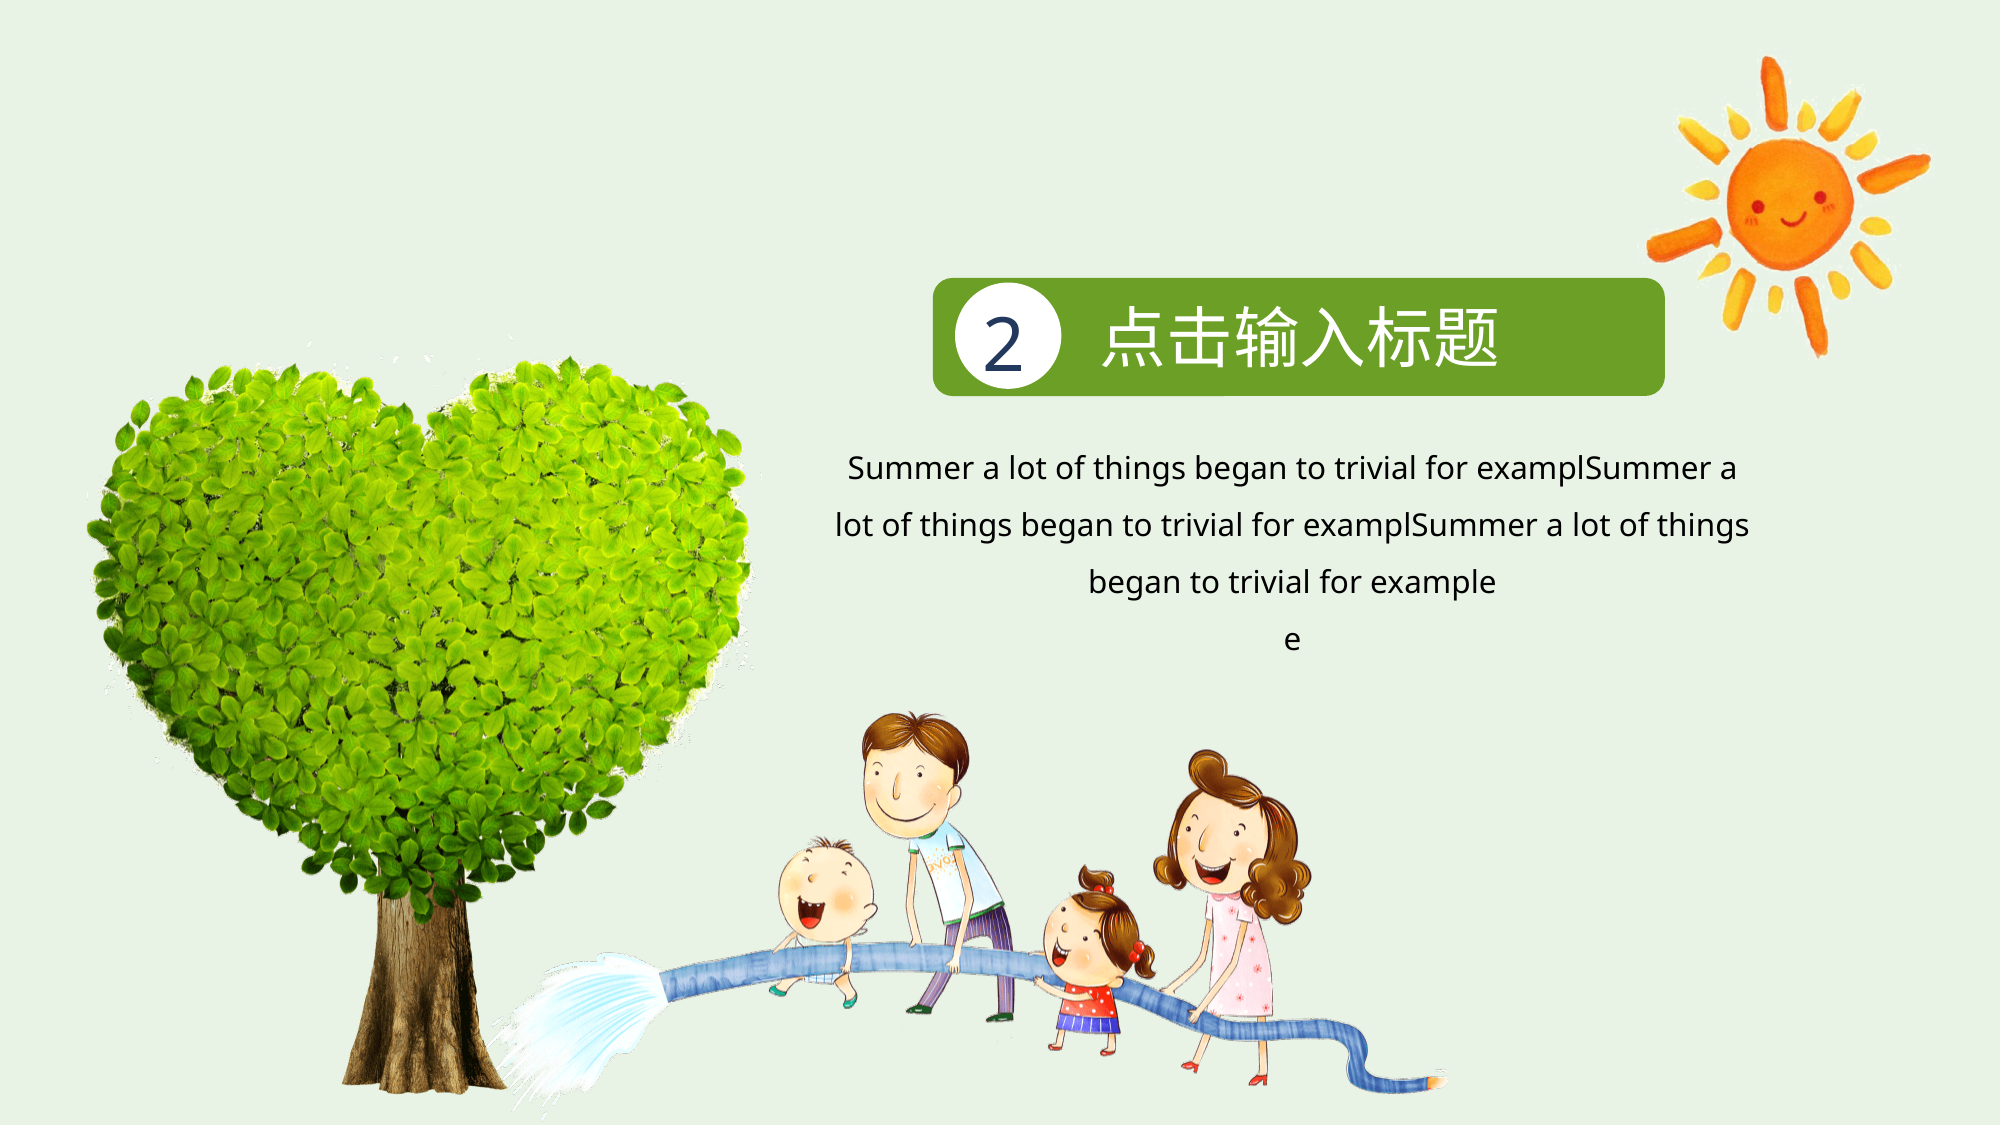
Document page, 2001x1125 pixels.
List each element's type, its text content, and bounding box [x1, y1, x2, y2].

picture [1577, 0, 2000, 492]
text_box Summer a lot of things began to trivial for examplSummer a lot of things began to trivial for examplSummer a lot of things began to trivial for example e [815, 422, 1771, 664]
picture [85, 262, 1457, 1125]
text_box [932, 277, 1577, 396]
